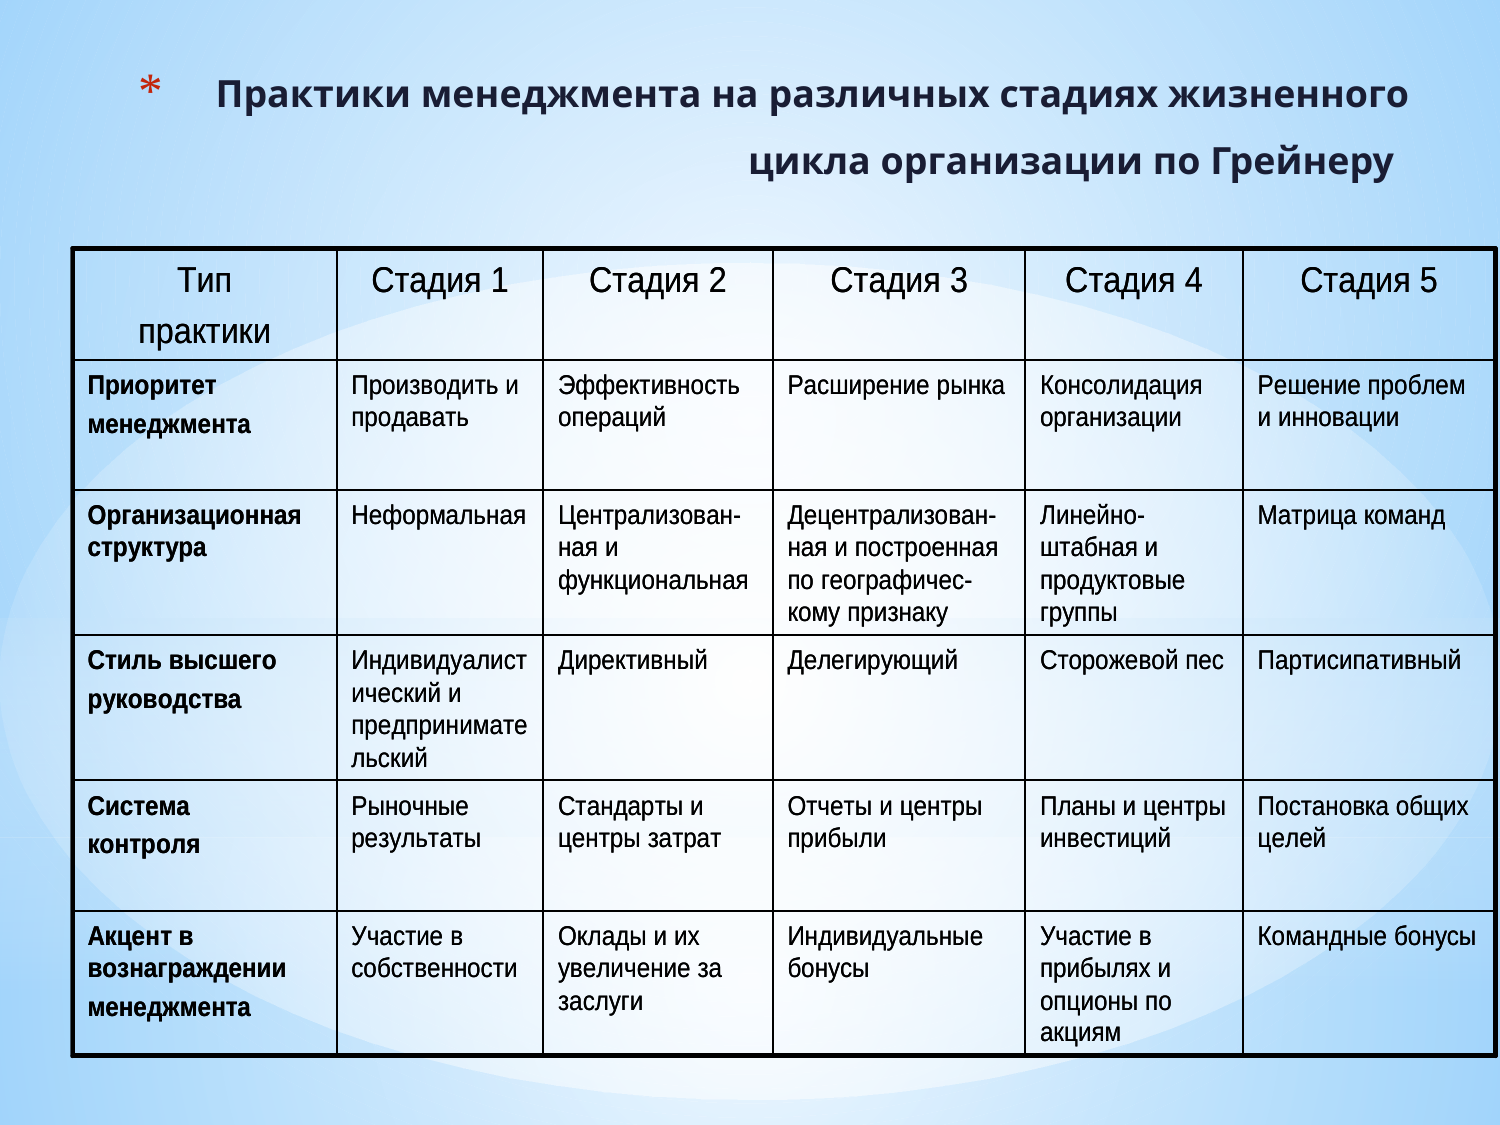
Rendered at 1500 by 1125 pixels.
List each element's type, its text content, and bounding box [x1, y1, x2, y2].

picture [70, 245, 1500, 1062]
title Практики менеджмента на различных стадиях жизненного цикла организации по Грейнеру [75, 62, 1425, 197]
